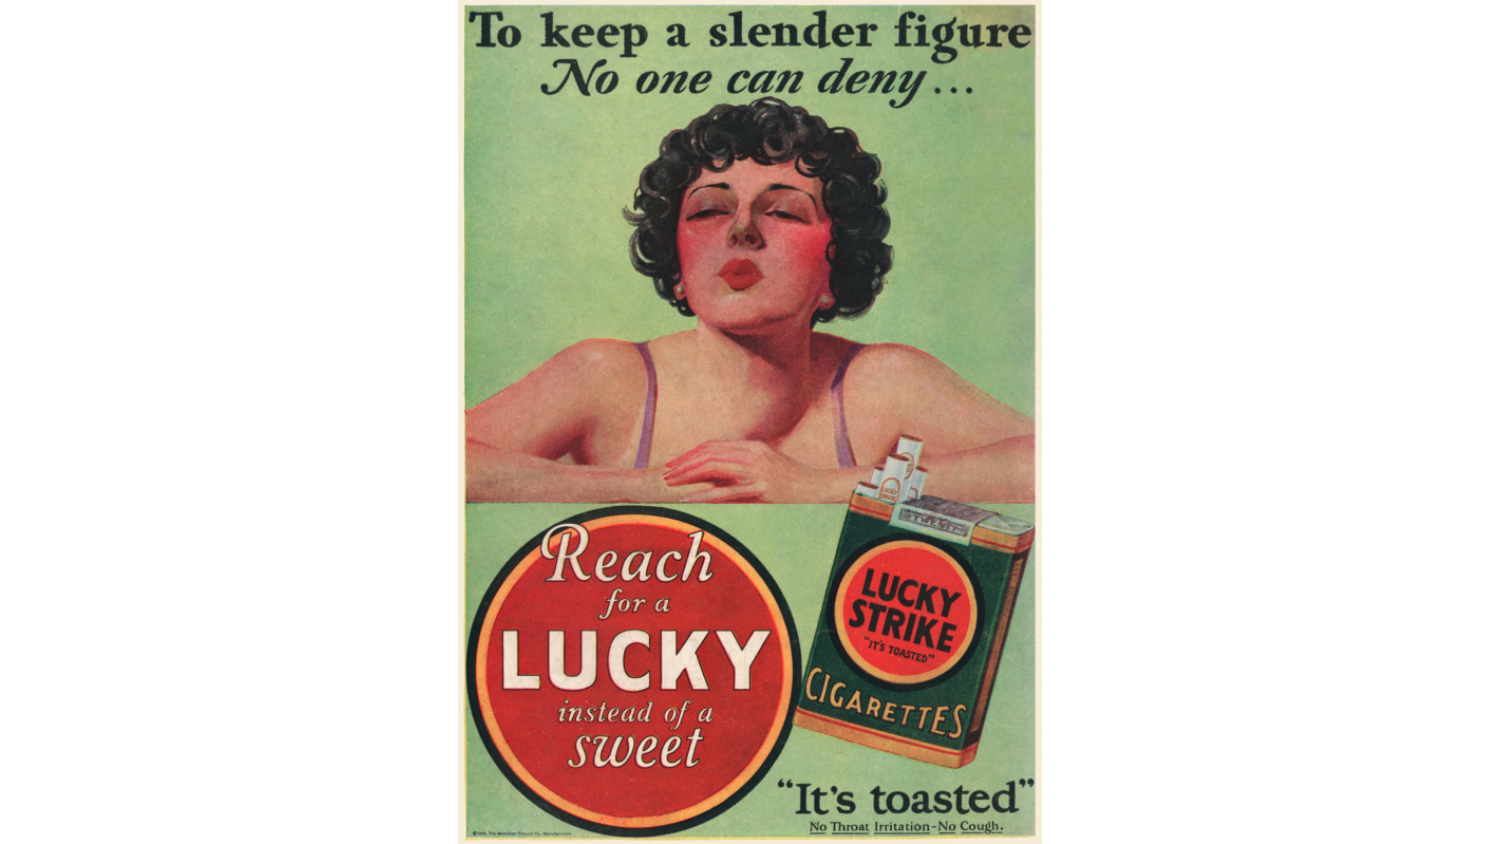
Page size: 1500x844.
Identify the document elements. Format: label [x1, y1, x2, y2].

picture [458, 0, 1042, 844]
